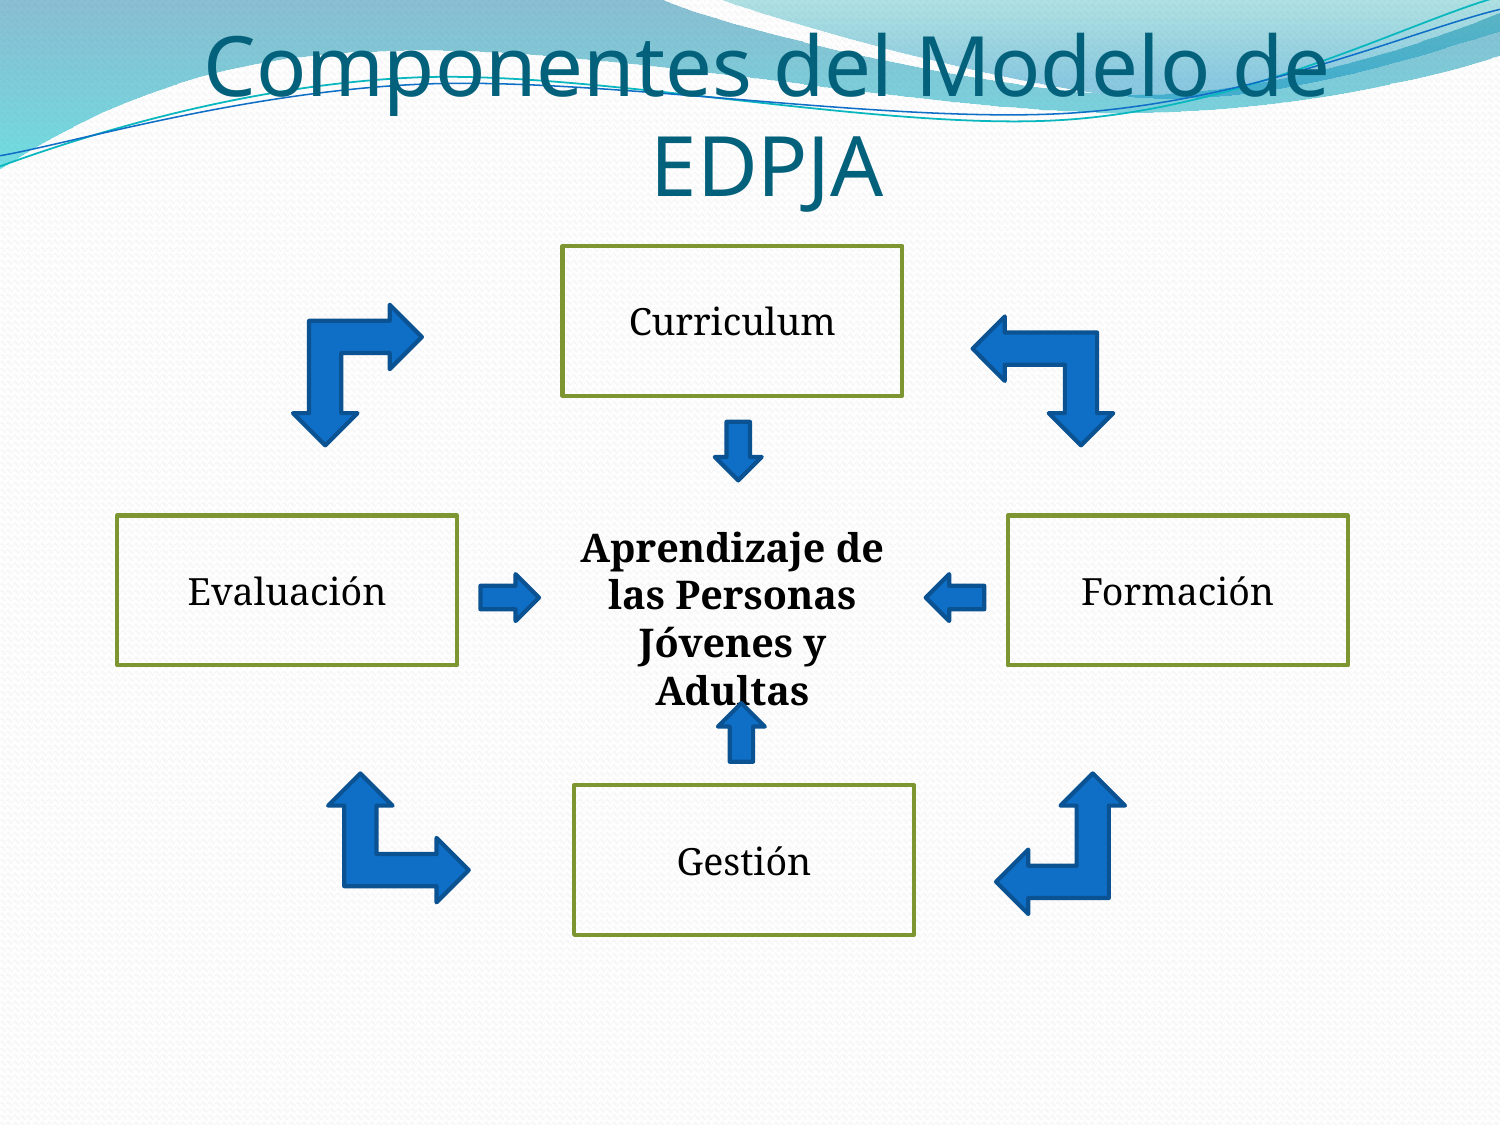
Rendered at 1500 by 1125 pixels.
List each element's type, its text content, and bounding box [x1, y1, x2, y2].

text_box [970, 314, 1116, 448]
text_box Formación [1007, 515, 1348, 666]
text_box [923, 572, 987, 623]
text_box Curriculum [562, 246, 903, 396]
text_box Gestión [574, 785, 914, 935]
text_box [291, 302, 424, 448]
title Componentes del Modelo de EDPJA [93, 58, 1442, 213]
text_box [478, 572, 542, 623]
text_box Aprendizaje de las Personas Jóvenes y Adultas [562, 515, 903, 721]
text_box [715, 701, 767, 764]
text_box [712, 419, 764, 483]
text_box [993, 771, 1127, 916]
text_box [326, 771, 471, 905]
text_box Evaluación [117, 515, 457, 666]
